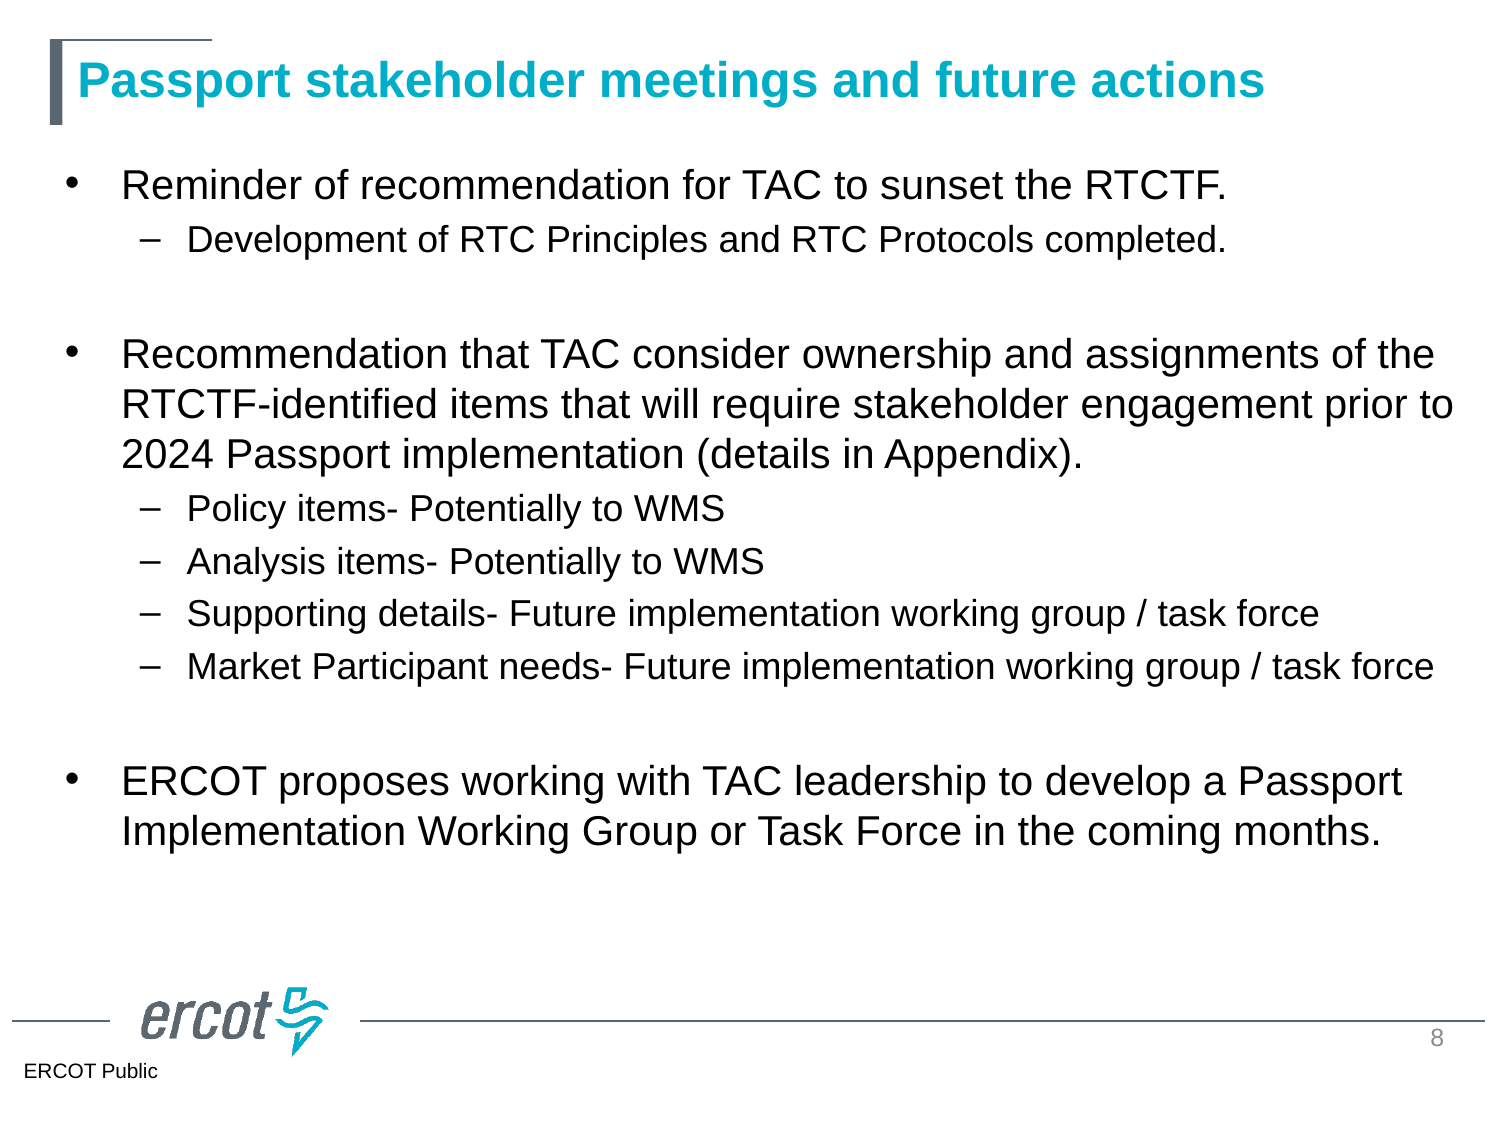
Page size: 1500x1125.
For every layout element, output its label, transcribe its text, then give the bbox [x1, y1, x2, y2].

list Reminder of recommendation for TAC to sunset the RTCTF. Development of RTC Principles and RTC Protocols completed. Recommendation that TAC consider ownership and assignments of the RTCTF-identified items that will require stakeholder engagement prior to 2024 Passport implementation (details in Appendix). Policy items- Potentially to WMS Analysis items- Potentially to WMS Supporting details- Future implementation working group / task force Market Participant needs- Future implementation working group / task force ERCOT proposes working with TAC leadership to develop a Passport Implementation Working Group or Task Force in the coming months. [50, 149, 1488, 988]
title Passport stakeholder meetings and future actions [62, 39, 1450, 134]
picture [137, 988, 332, 1059]
slide_number 8 [1387, 1012, 1488, 1062]
